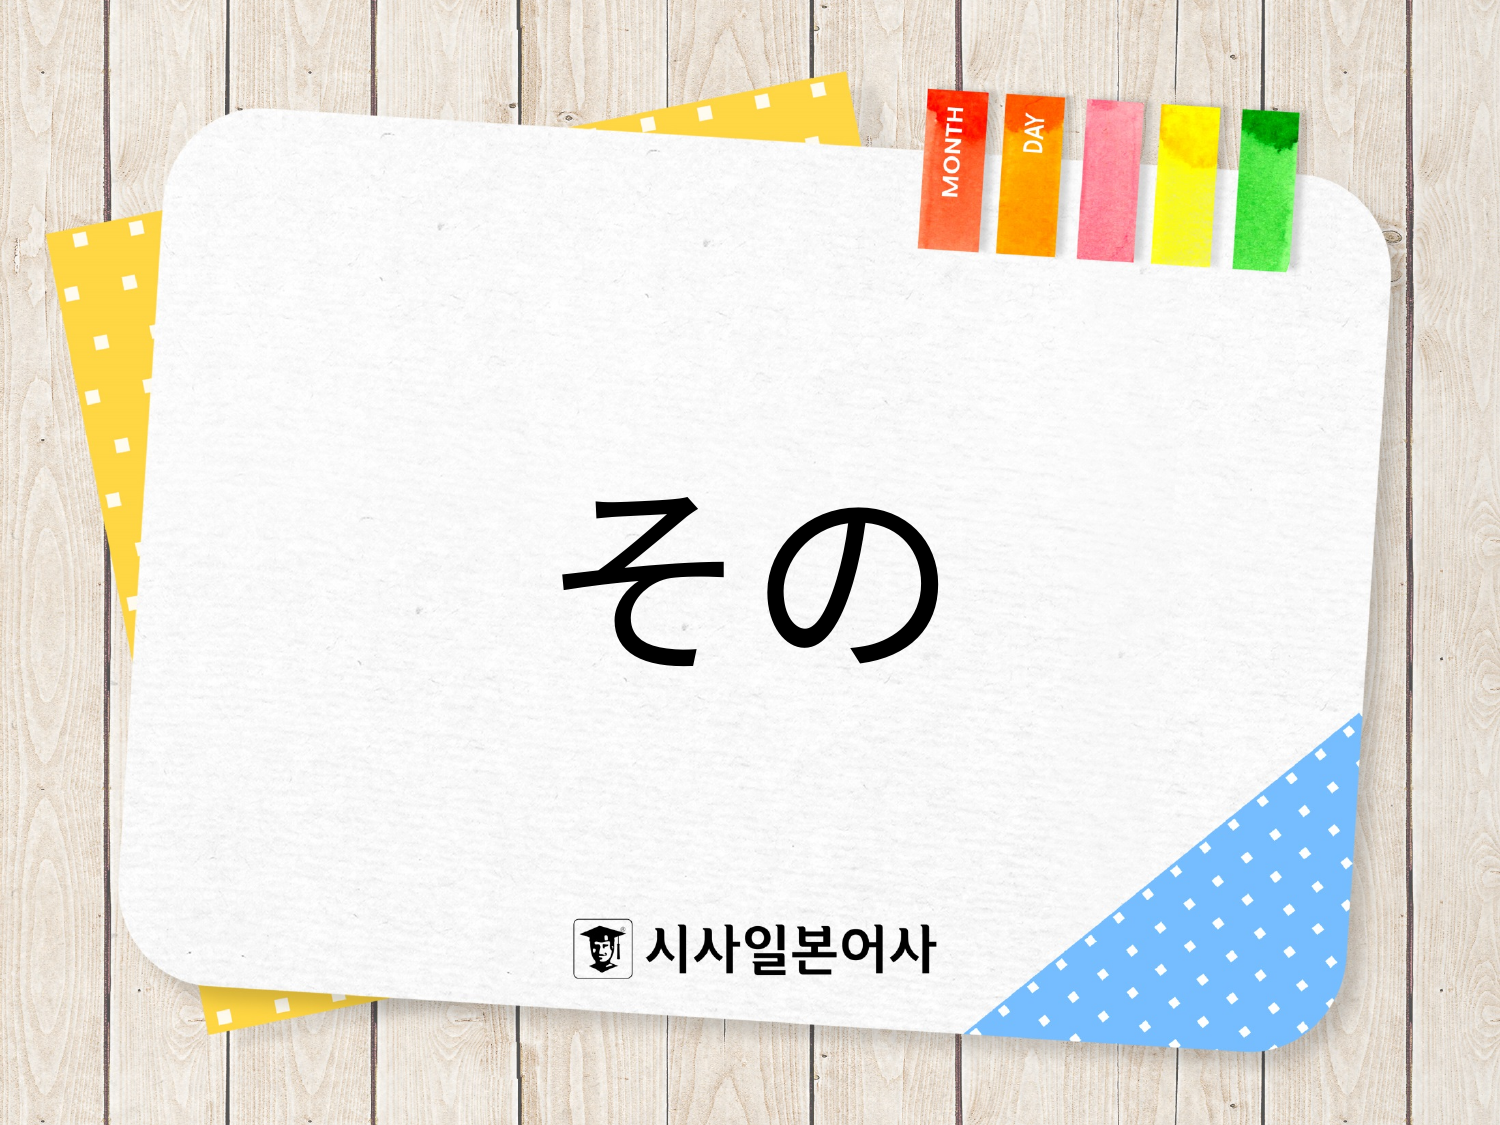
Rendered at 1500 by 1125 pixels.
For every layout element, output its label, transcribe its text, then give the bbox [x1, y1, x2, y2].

picture [0, 0, 1500, 1125]
title その [75, 338, 1425, 811]
